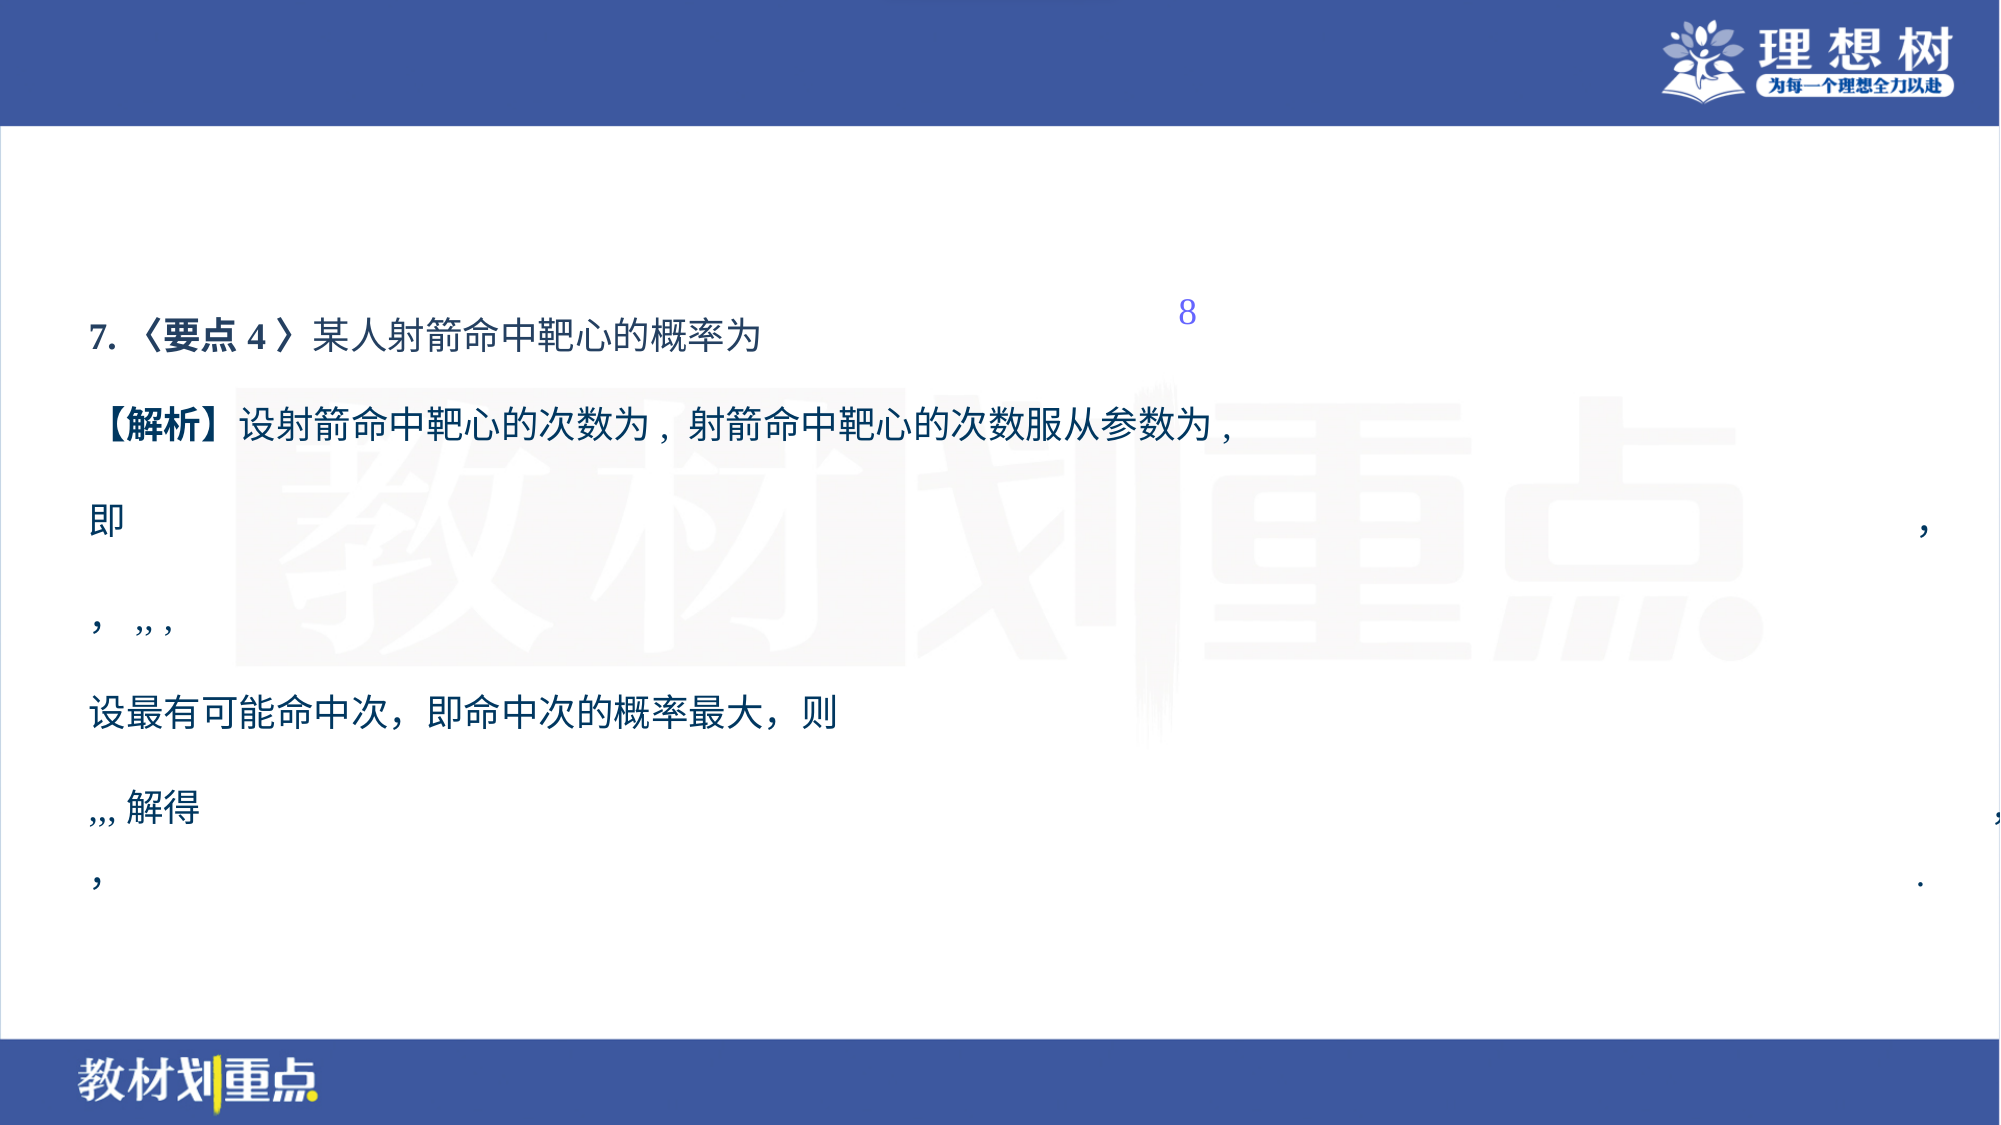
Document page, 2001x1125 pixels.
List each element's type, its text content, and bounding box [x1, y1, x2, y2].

picture [0, 0, 2000, 1125]
text_box 8 [1164, 286, 1211, 331]
